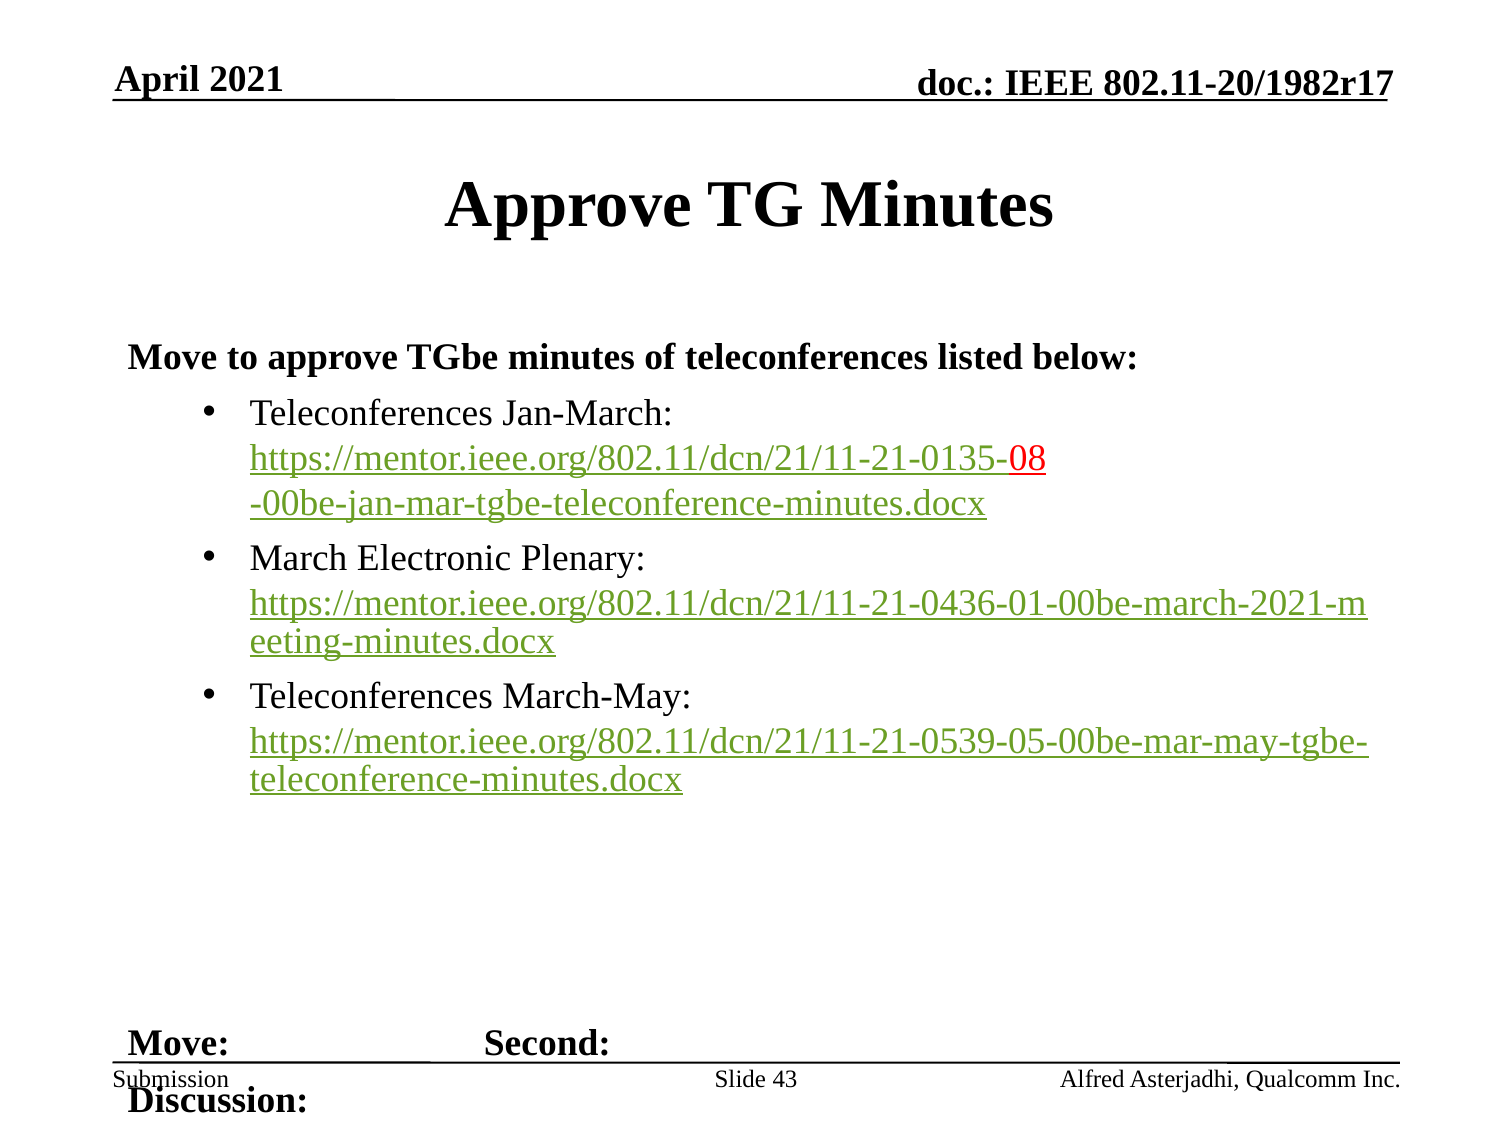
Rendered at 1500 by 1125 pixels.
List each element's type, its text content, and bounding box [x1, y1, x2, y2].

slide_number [114, 54, 423, 100]
title Approve TG Minutes [112, 112, 1388, 288]
list Move to approve TGbe minutes of teleconferences listed below: Teleconferences Jan-March: https://mentor.ieee.org/802.11/dcn/21/11-21-0135-08-00be-jan-mar-tgbe-teleconference-minutes.docx March Electronic Plenary: https://mentor.ieee.org/802.11/dcn/21/11-21-0436-01-00be-march-2021-meeting-minutes.docx Teleconferences March-May: https://mentor.ieee.org/802.11/dcn/21/11-21-0539-05-00be-mar-may-tgbe-teleconference-minutes.docx Move: Second: Discussion: Result: [112, 324, 1388, 1000]
footer Alfred Asterjadhi, Qualcomm Inc. [878, 1061, 1402, 1093]
slide_number Slide 43 [712, 1061, 800, 1123]
